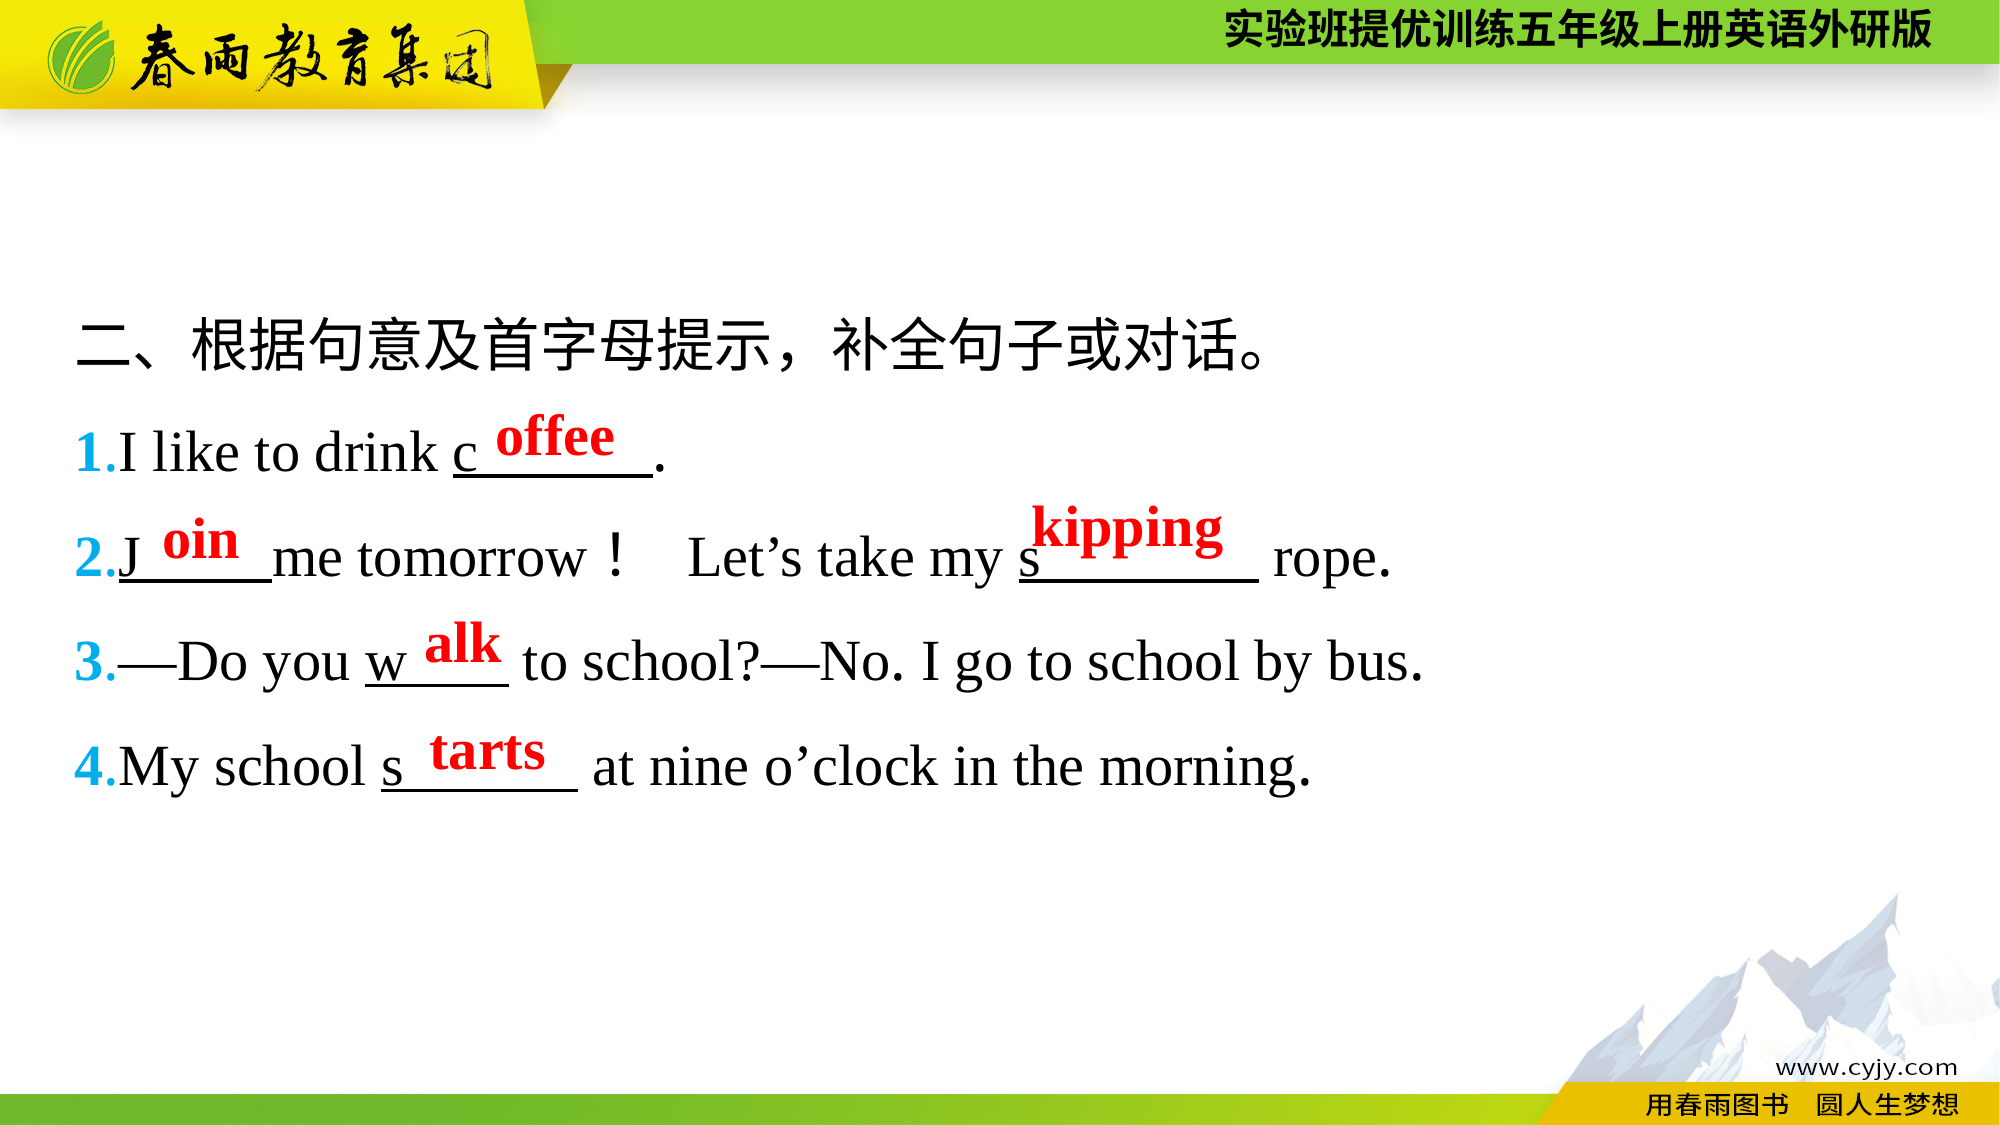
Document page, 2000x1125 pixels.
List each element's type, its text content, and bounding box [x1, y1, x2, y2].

text_box kipping [1017, 480, 1239, 566]
text_box offee [480, 389, 631, 475]
text_box oin [147, 492, 256, 578]
text_box tarts [414, 703, 562, 789]
list 二、根据句意及首字母提示，补全句子或对话。 1.I like to drink c . 2.J me tomorrow！ Let’s take my s rope. 3.—Do you w to school?—No. I go to school by bus. 4.My school s at nine o’clock in the morning. [59, 265, 1944, 811]
text_box alk [409, 596, 518, 682]
picture [0, 0, 2000, 1125]
